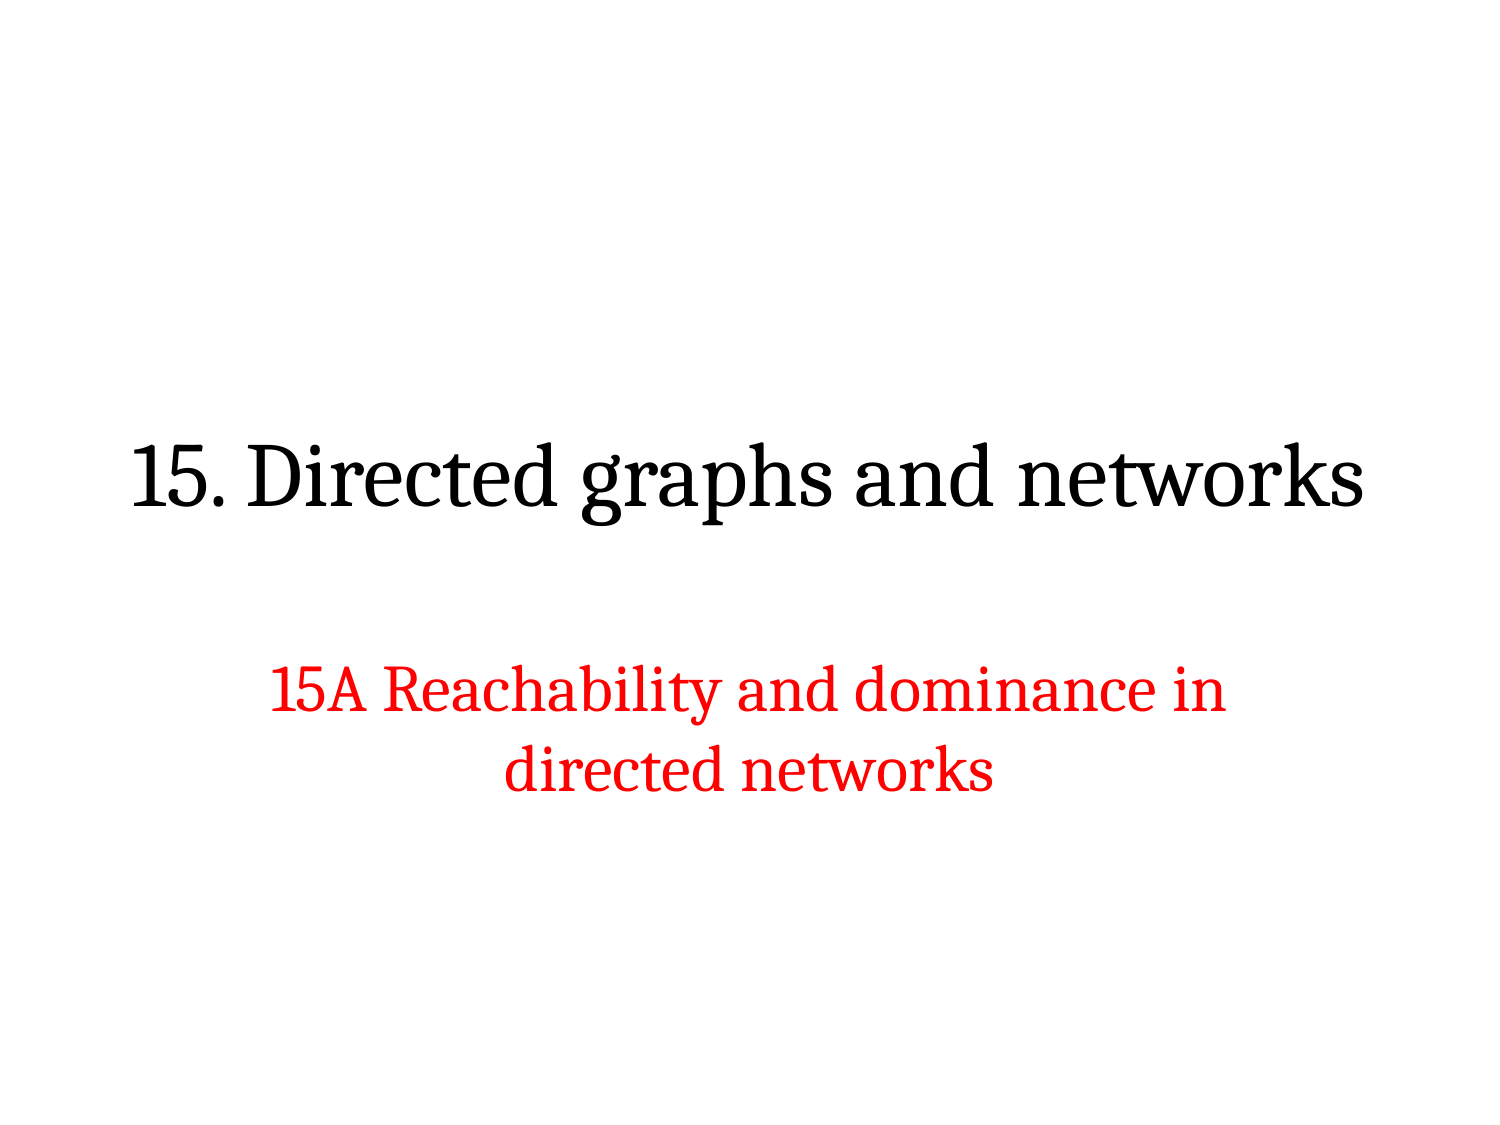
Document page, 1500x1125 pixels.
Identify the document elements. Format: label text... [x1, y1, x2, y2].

title 15. Directed graphs and networks [112, 349, 1388, 591]
subtitle 15A Reachability and dominance in directed networks [225, 637, 1275, 925]
